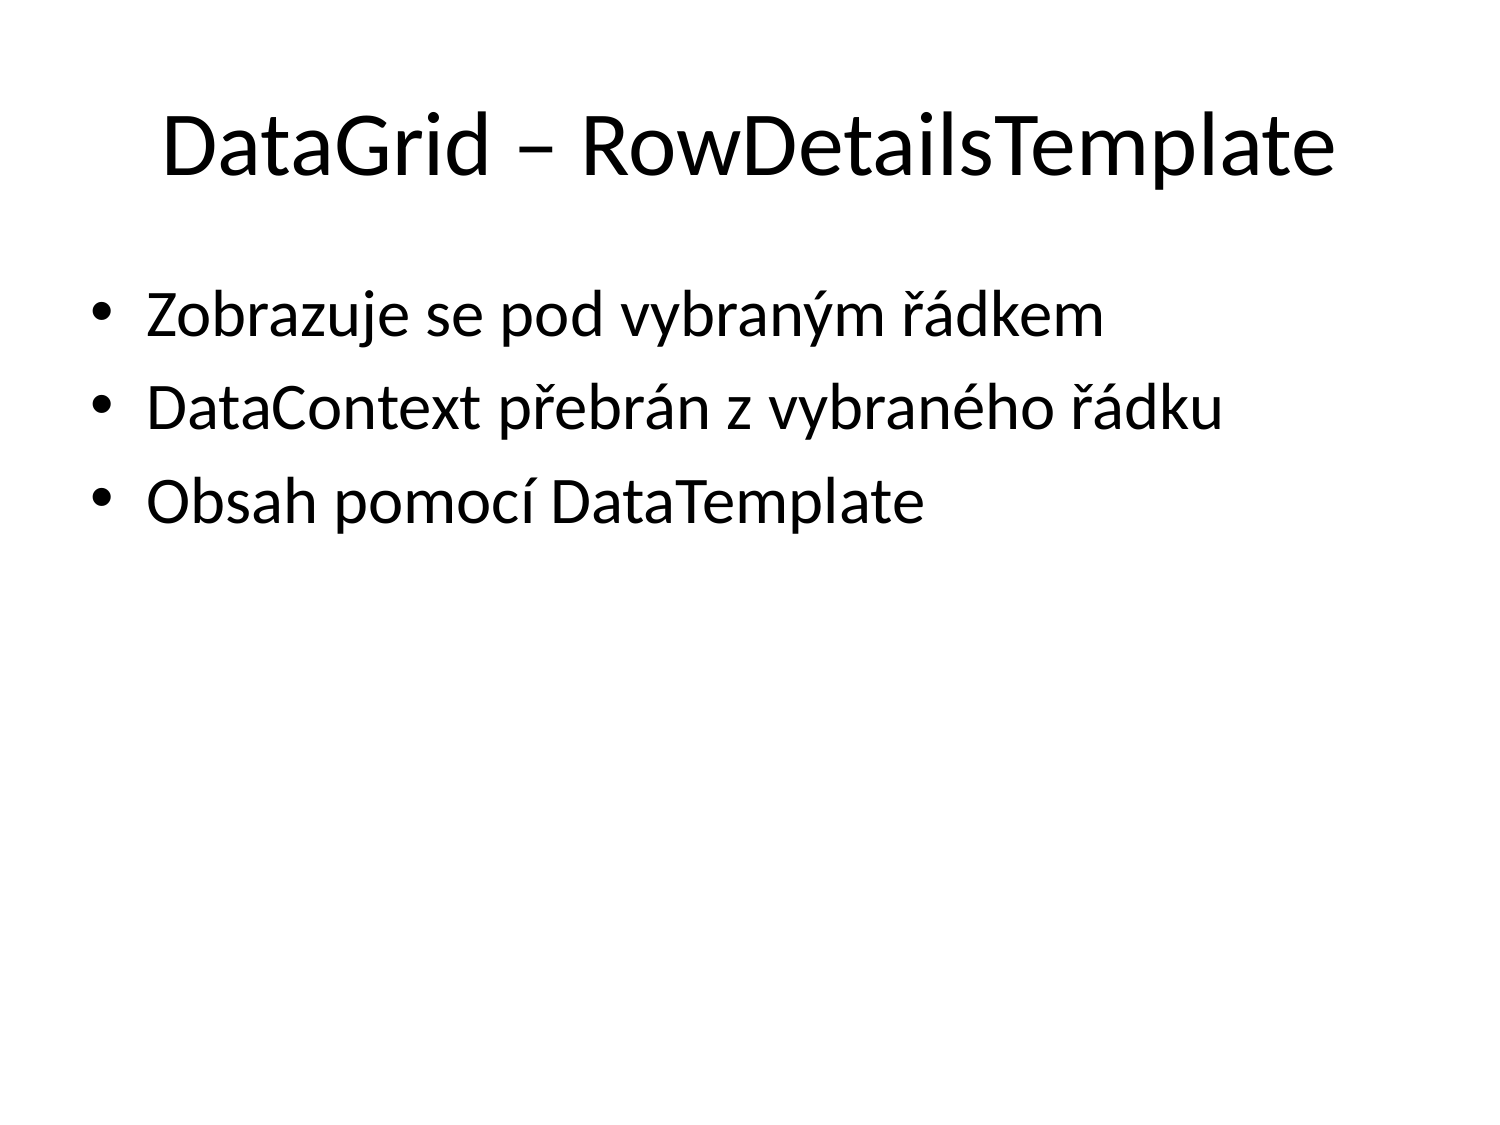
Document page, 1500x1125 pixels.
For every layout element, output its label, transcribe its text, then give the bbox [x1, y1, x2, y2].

title DataGrid – RowDetailsTemplate [75, 45, 1425, 233]
list Zobrazuje se pod vybraným řádkem DataContext přebrán z vybraného řádku Obsah pomocí DataTemplate [75, 262, 1425, 1005]
